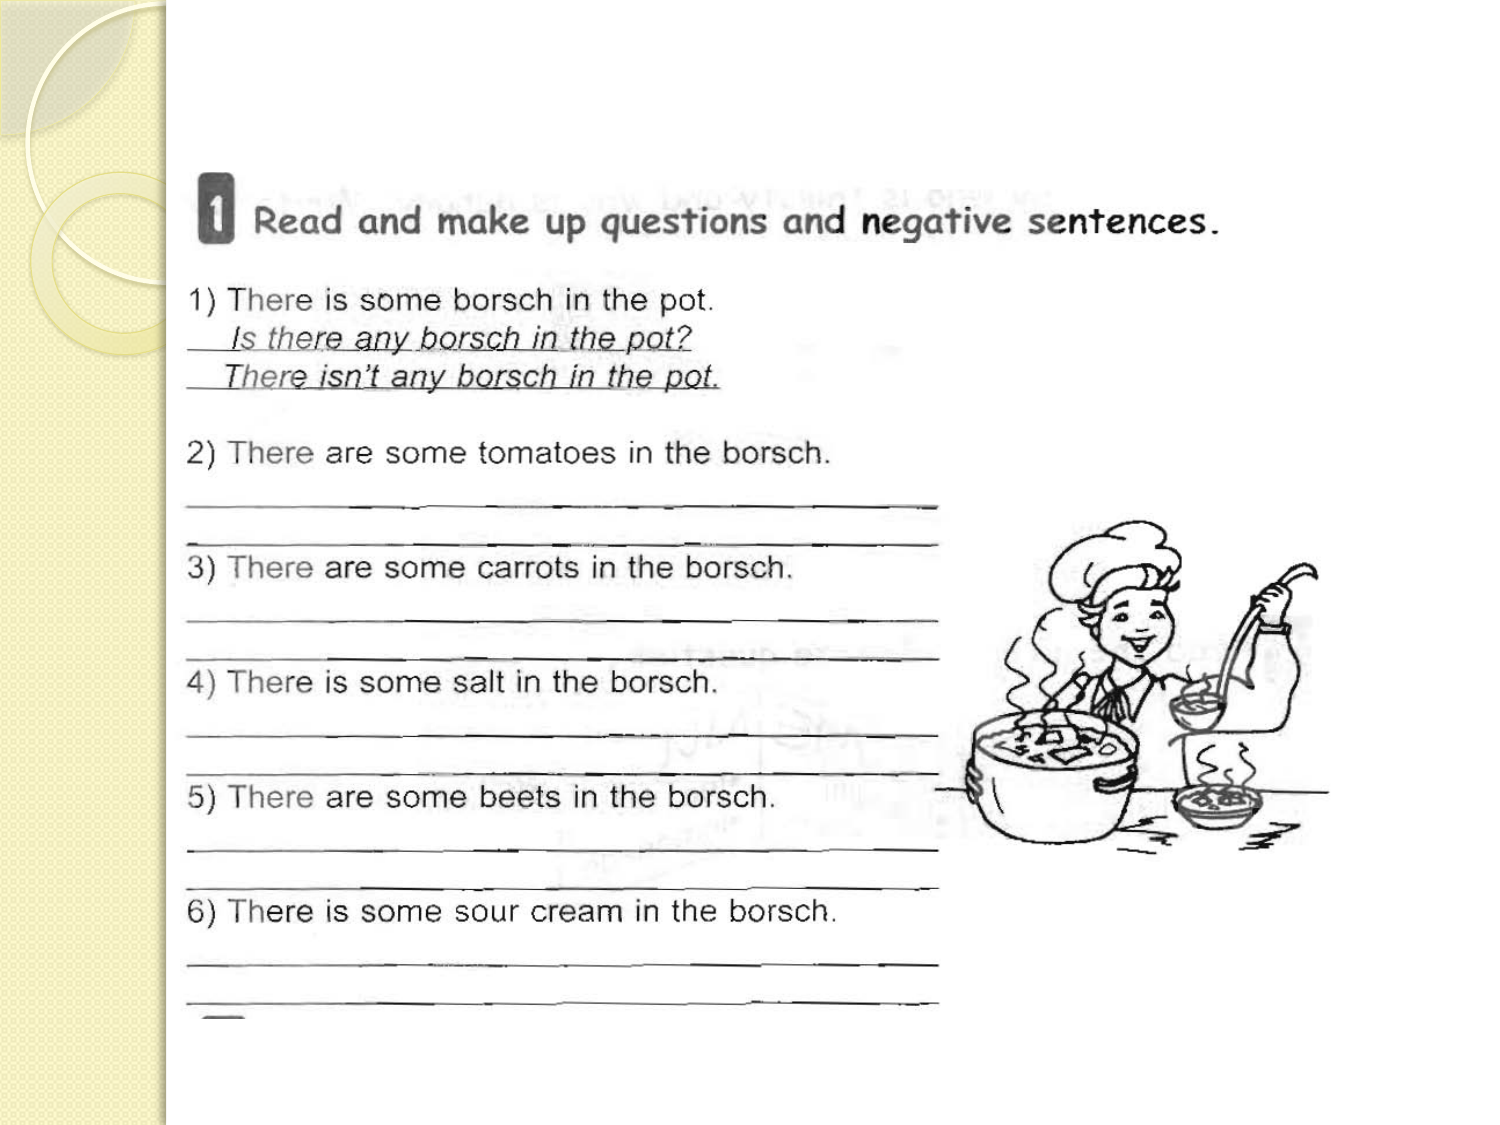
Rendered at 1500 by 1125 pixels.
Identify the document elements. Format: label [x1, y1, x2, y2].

list [170, 172, 1367, 1019]
